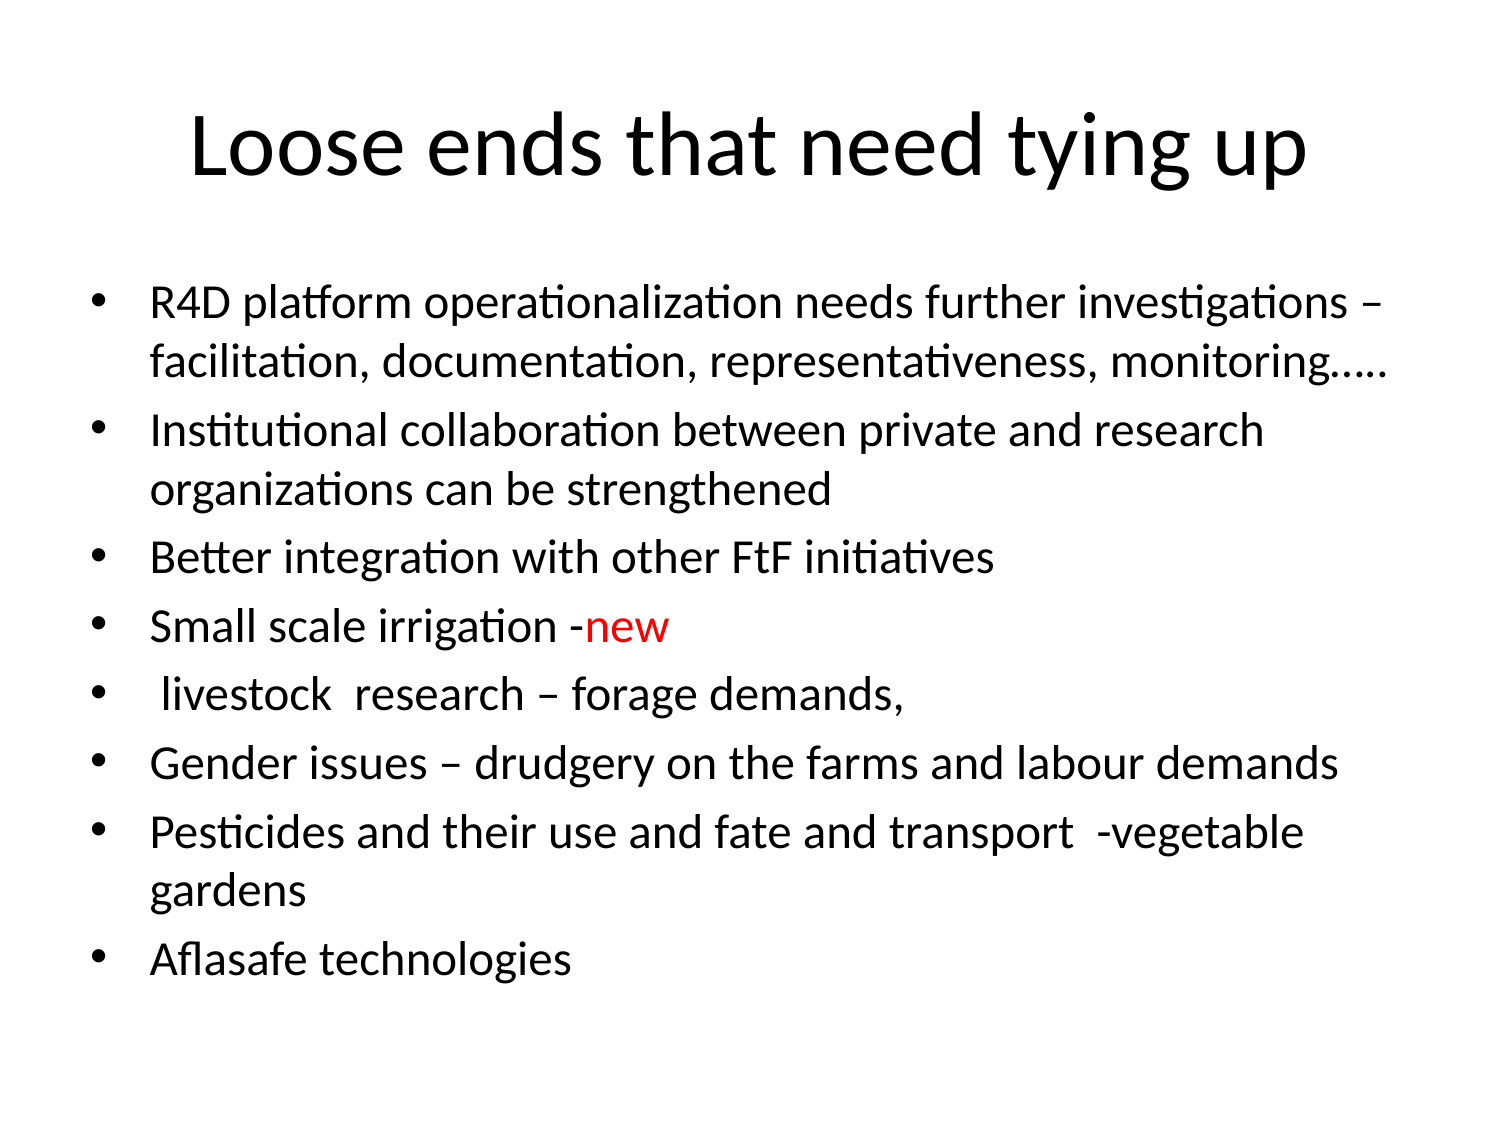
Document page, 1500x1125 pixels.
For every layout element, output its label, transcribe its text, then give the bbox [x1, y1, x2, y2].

list R4D platform operationalization needs further investigations – facilitation, documentation, representativeness, monitoring….. Institutional collaboration between private and research organizations can be strengthened Better integration with other FtF initiatives Small scale irrigation -new livestock research – forage demands, Gender issues – drudgery on the farms and labour demands Pesticides and their use and fate and transport -vegetable gardens Aflasafe technologies [75, 262, 1425, 1005]
title Loose ends that need tying up [75, 45, 1425, 233]
